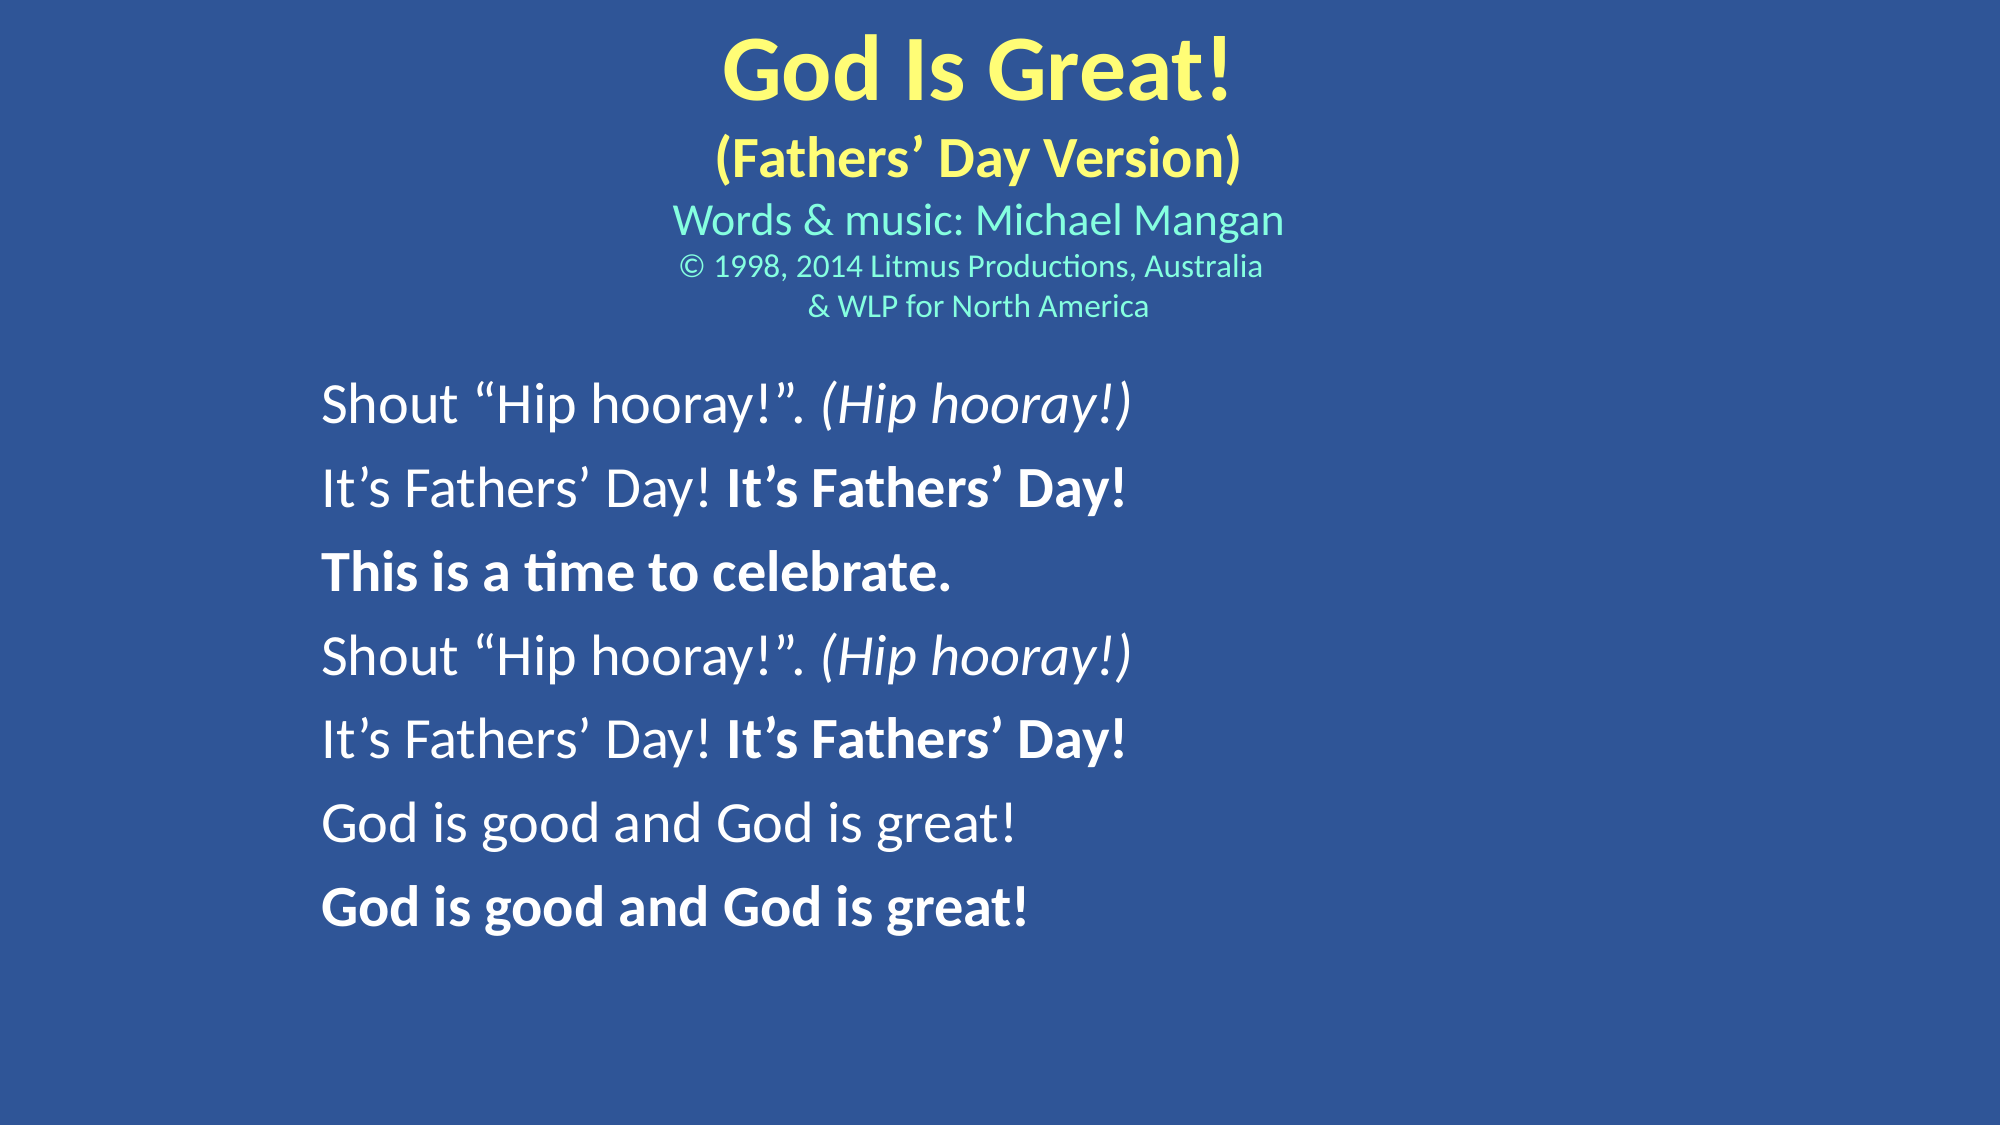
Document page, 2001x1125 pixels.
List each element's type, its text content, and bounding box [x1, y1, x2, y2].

list Shout “Hip hooray!”. (Hip hooray!) It’s Fathers’ Day! It’s Fathers’ Day! This is a time to celebrate. Shout “Hip hooray!”. (Hip hooray!) It’s Fathers’ Day! It’s Fathers’ Day! God is good and God is great! God is good and God is great! [306, 365, 1694, 968]
text_box God Is Great! (Fathers’ Day Version) Words & music: Michael Mangan © 1998, 2014 Litmus Productions, Australia & WLP for North America [291, 0, 1667, 345]
